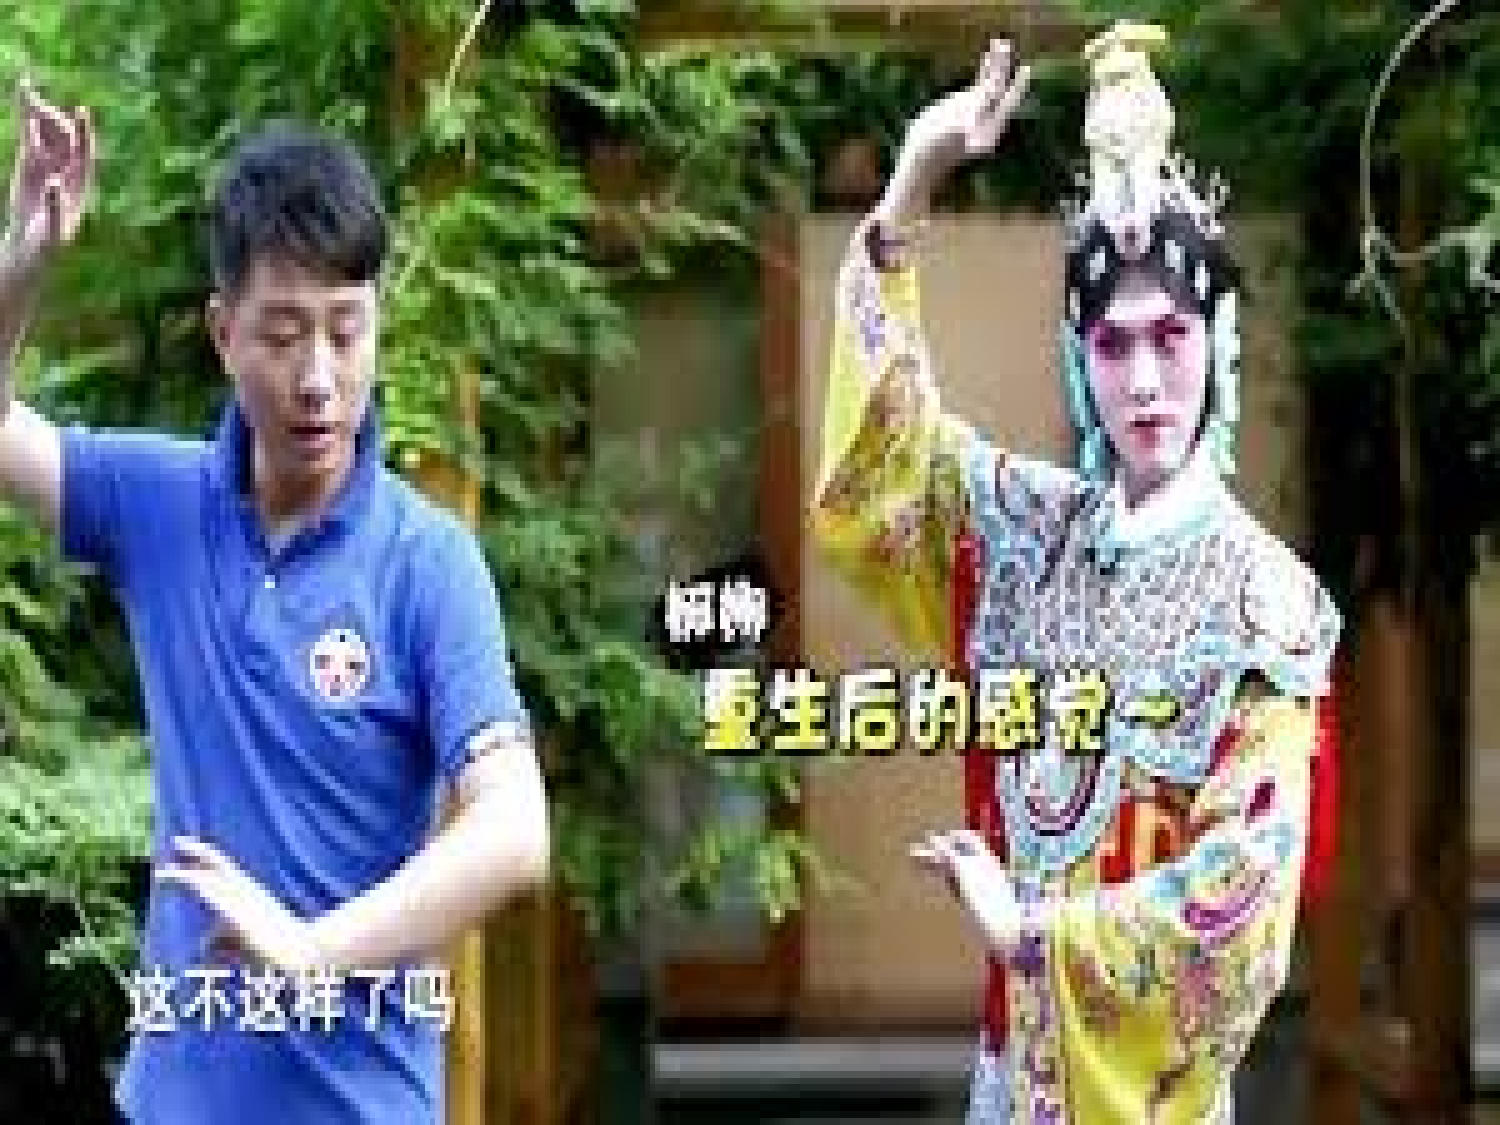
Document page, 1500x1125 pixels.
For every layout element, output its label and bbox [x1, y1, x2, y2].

list [2, 2, 1499, 1121]
